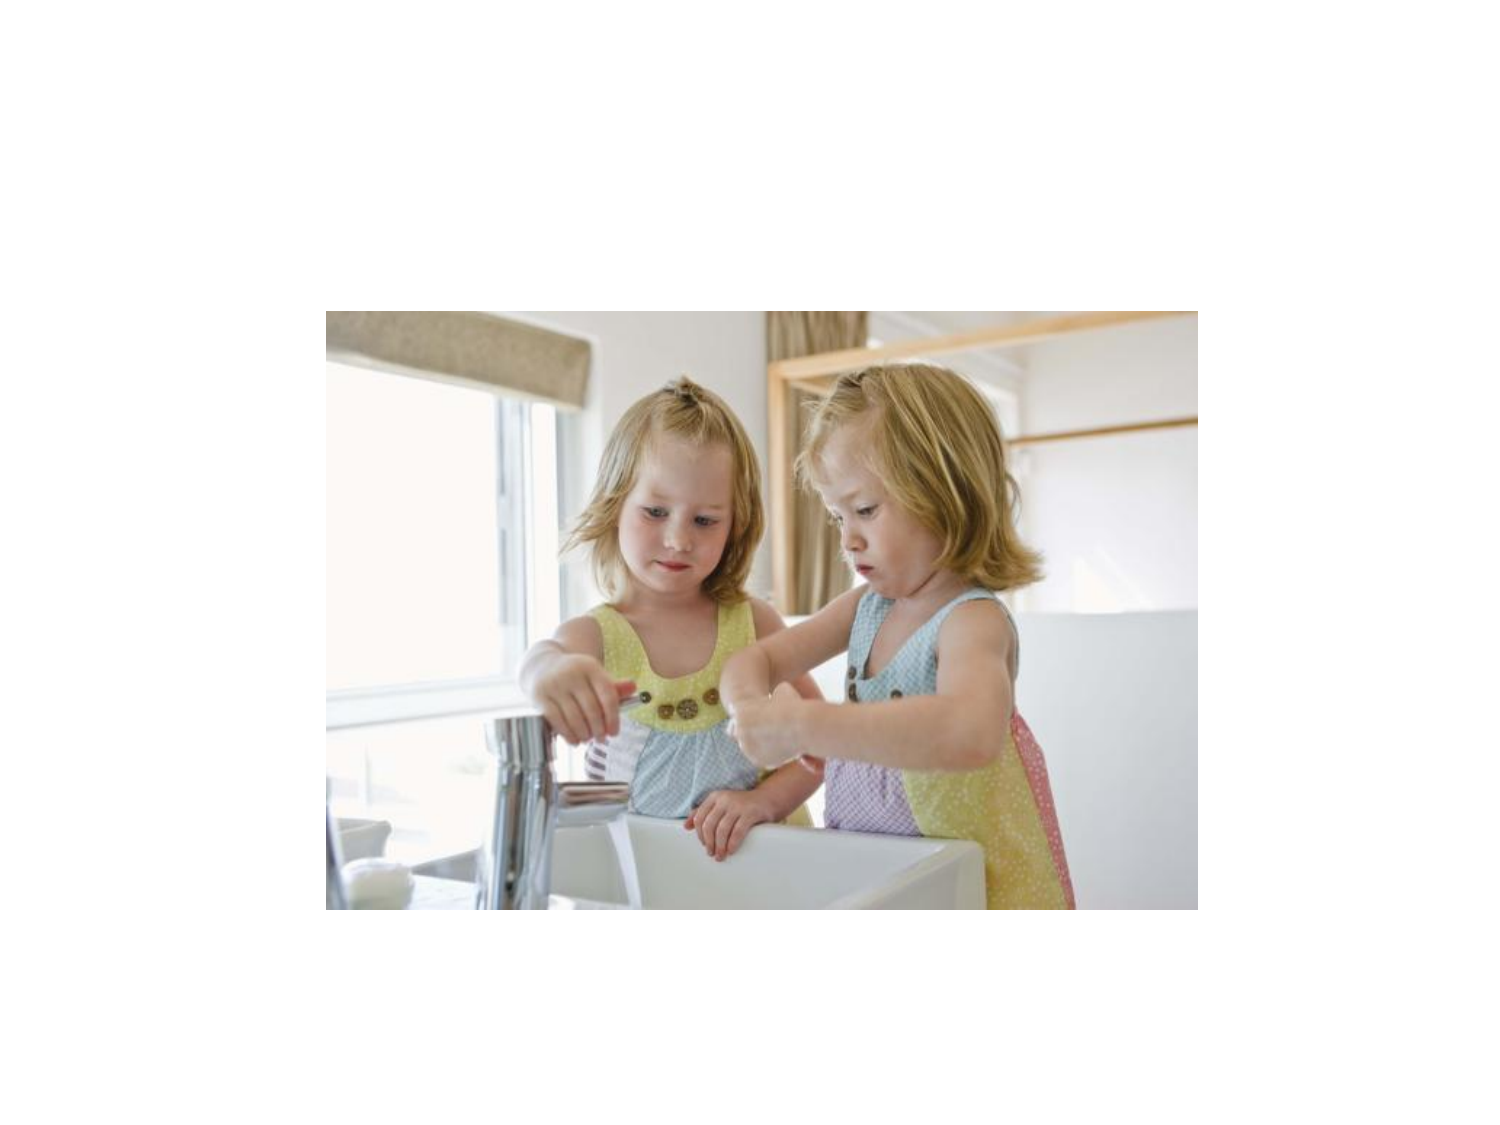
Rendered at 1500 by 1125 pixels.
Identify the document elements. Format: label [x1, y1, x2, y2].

picture [326, 311, 1198, 910]
